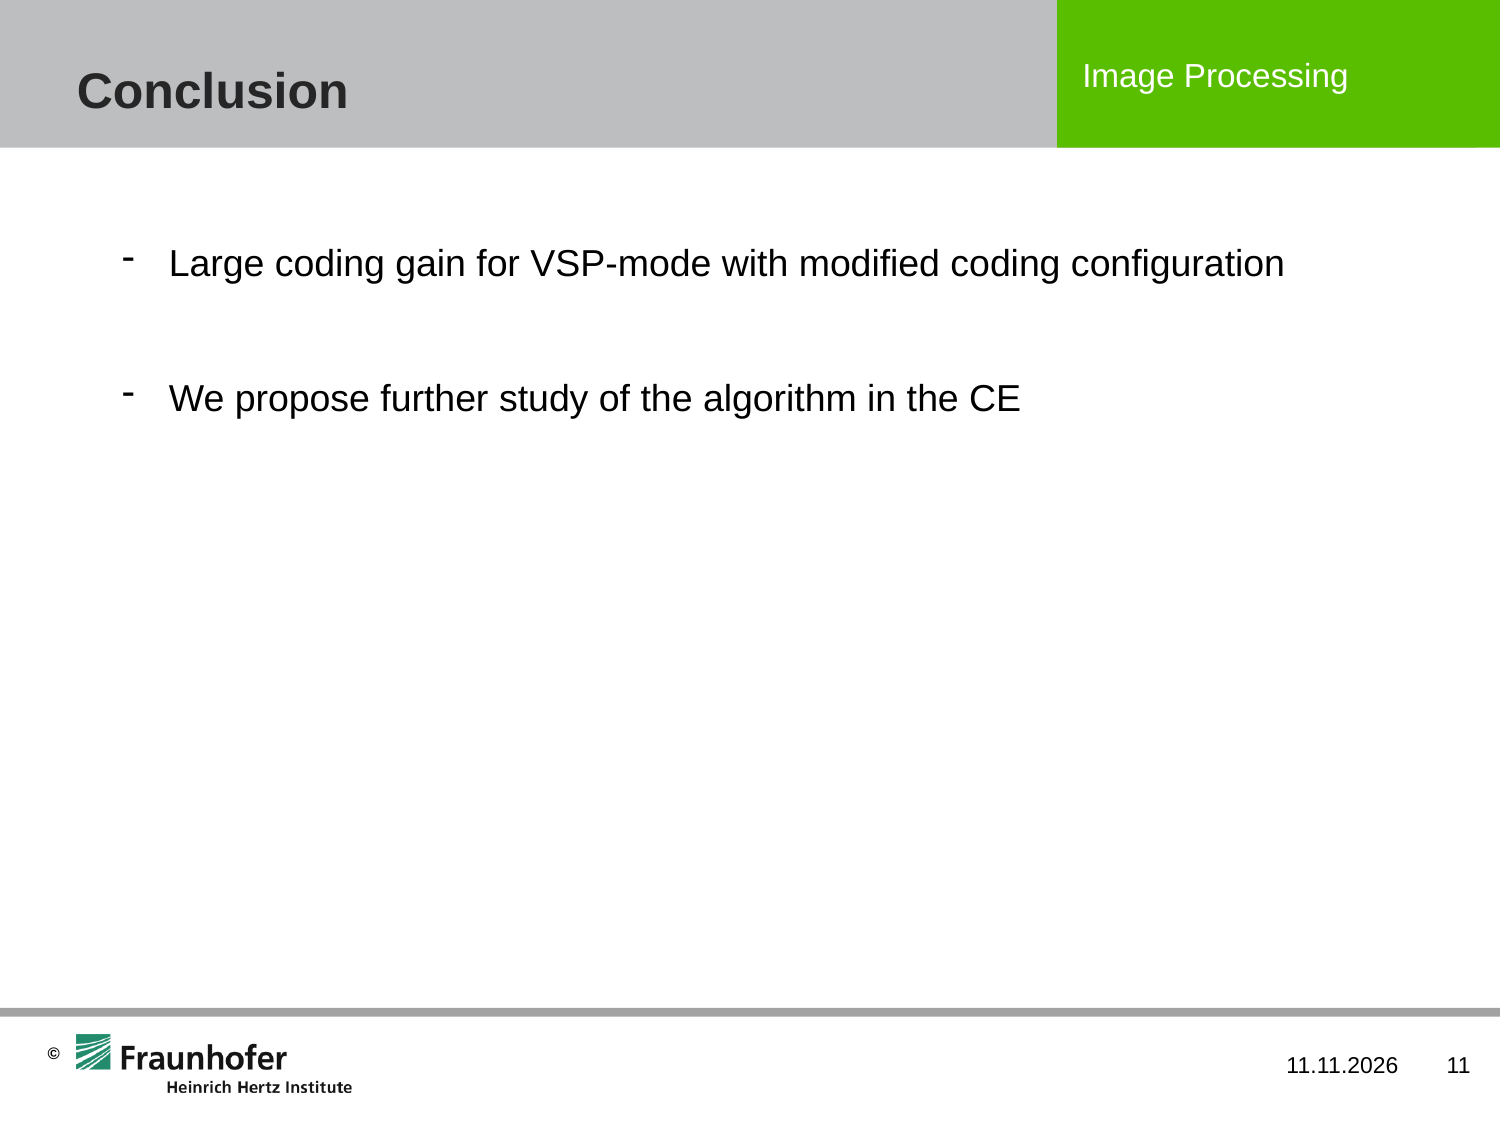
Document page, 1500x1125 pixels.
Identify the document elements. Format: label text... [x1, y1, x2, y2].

slide_number 11 [1394, 1034, 1471, 1094]
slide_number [1019, 1034, 1394, 1094]
text_box Large coding gain for VSP-mode with modified coding configuration We propose further study of the algorithm in the CE [107, 231, 1301, 427]
picture [76, 1034, 352, 1093]
title Conclusion [76, 59, 1022, 119]
